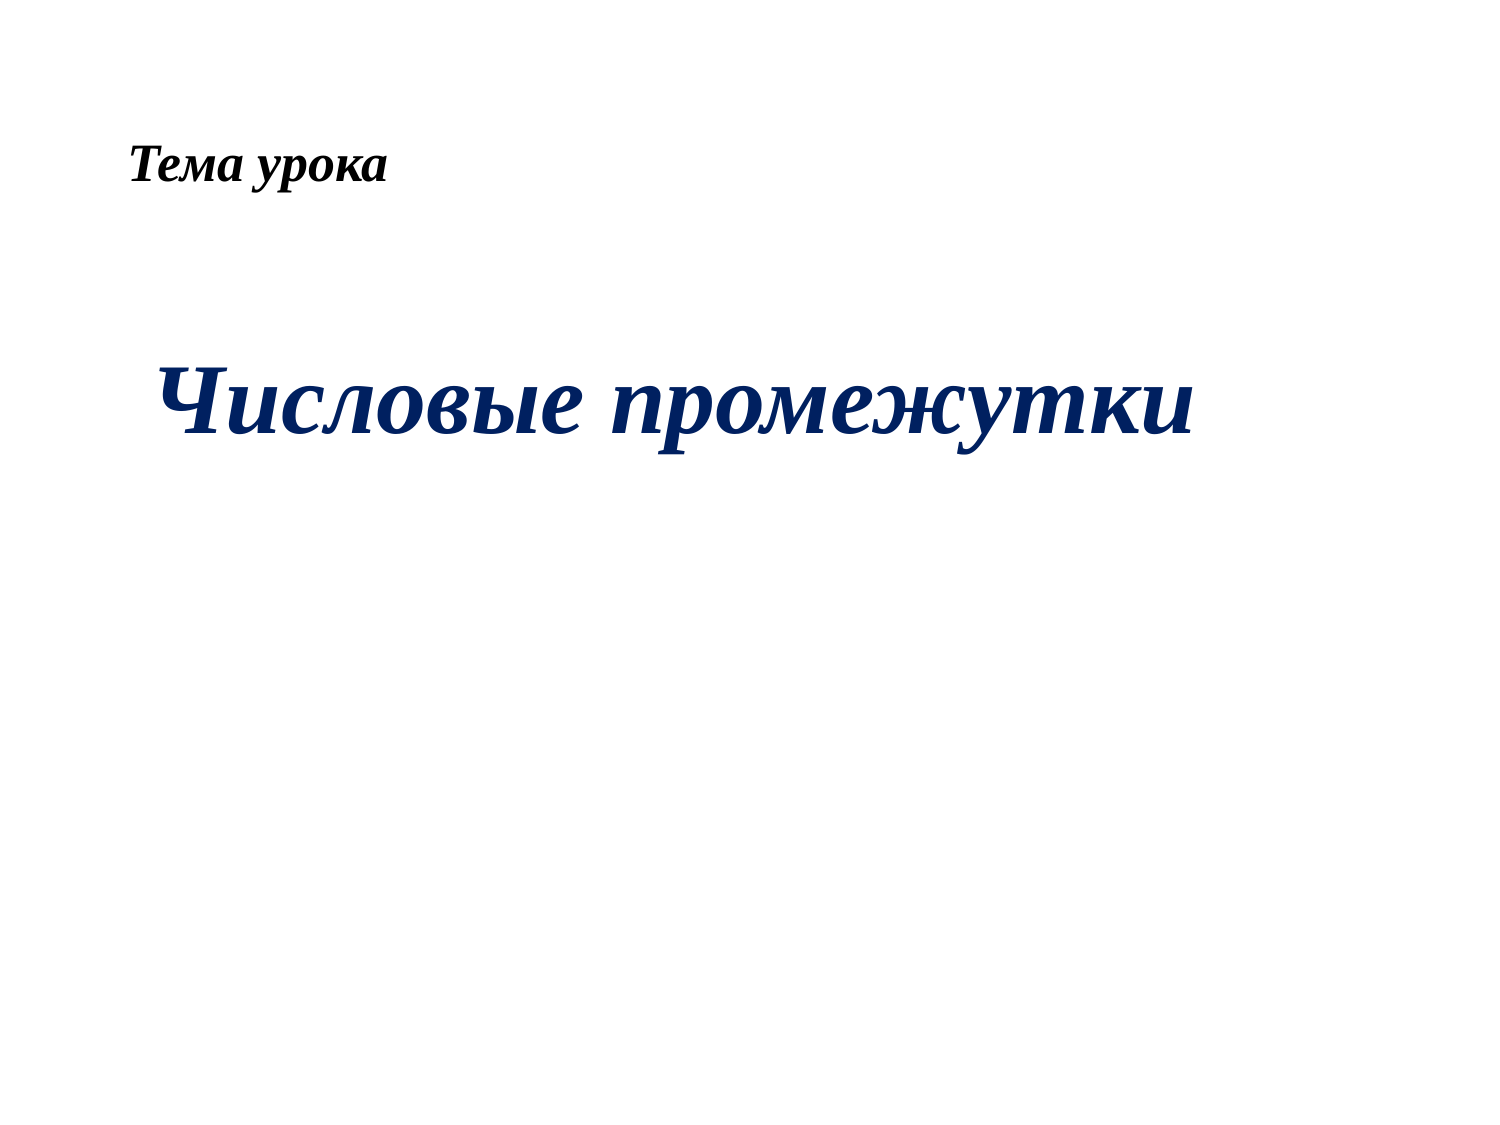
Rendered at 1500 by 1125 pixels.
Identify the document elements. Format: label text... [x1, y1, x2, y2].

subtitle Числовые промежутки [135, 326, 1424, 614]
title Тема урока [112, 54, 1388, 202]
